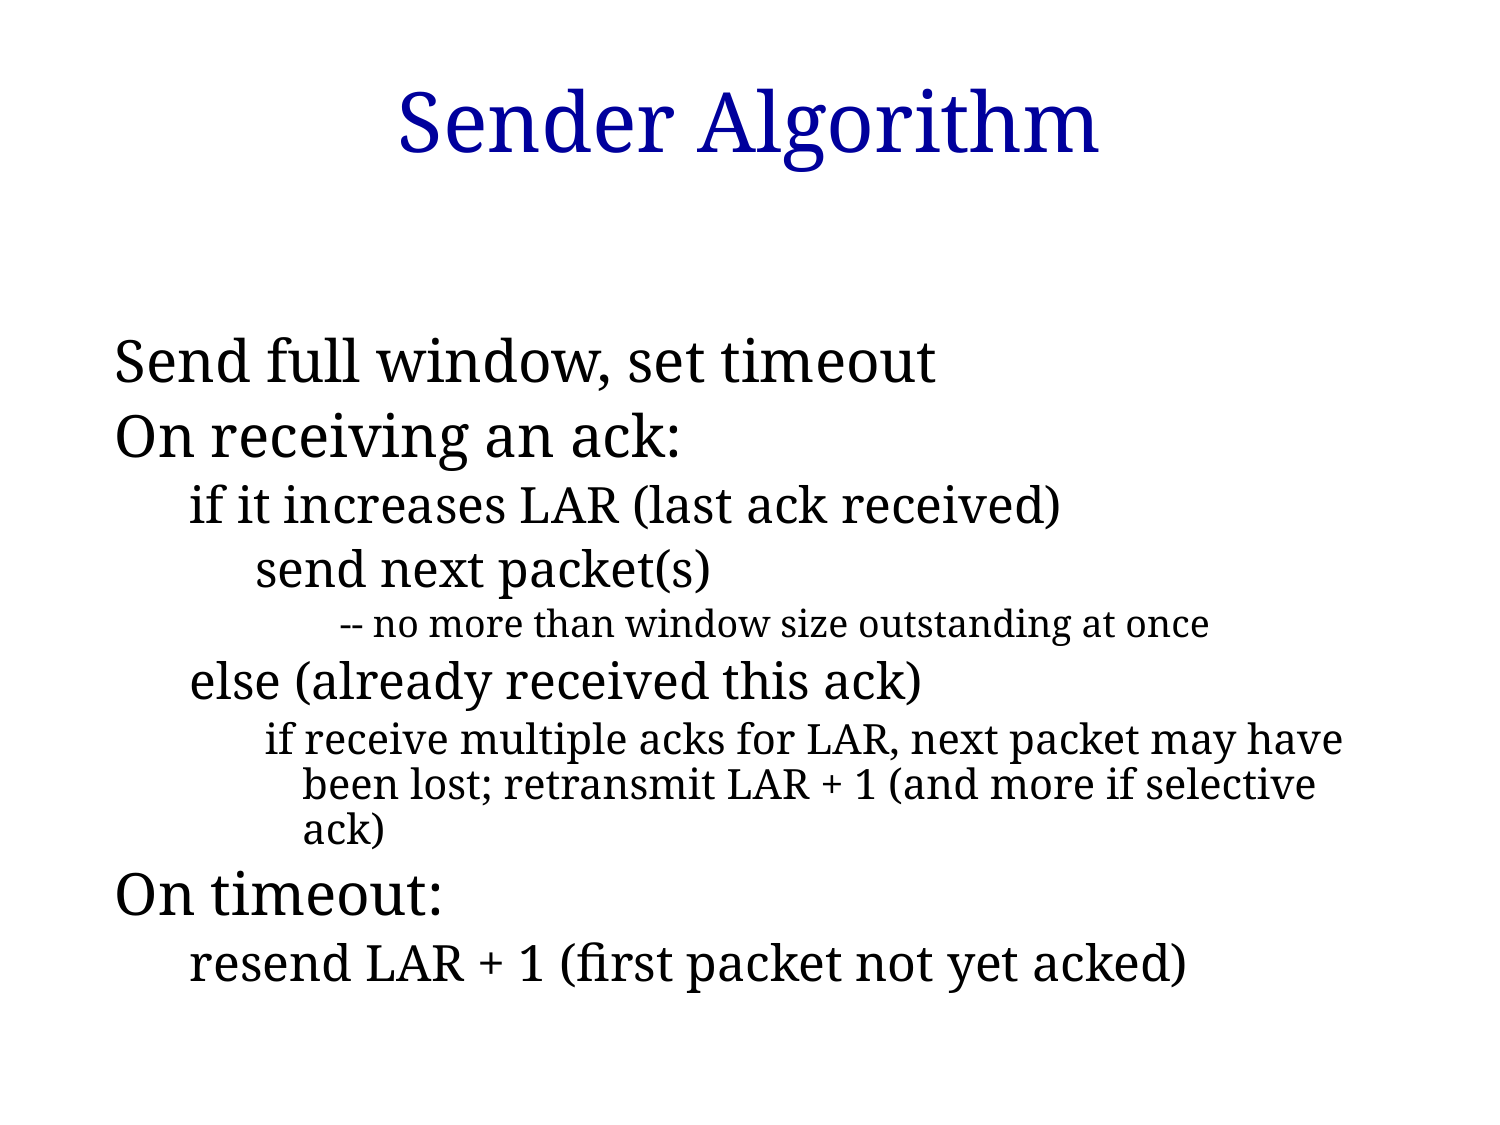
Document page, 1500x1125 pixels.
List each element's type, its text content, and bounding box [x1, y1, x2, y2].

list Send full window, set timeout On receiving an ack: if it increases LAR (last ack received) send next packet(s) -- no more than window size outstanding at once else (already received this ack) if receive multiple acks for LAR, next packet may have been lost; retransmit LAR + 1 (and more if selective ack) On timeout: resend LAR + 1 (first packet not yet acked) [99, 324, 1407, 1001]
title Sender Algorithm [74, 47, 1426, 191]
